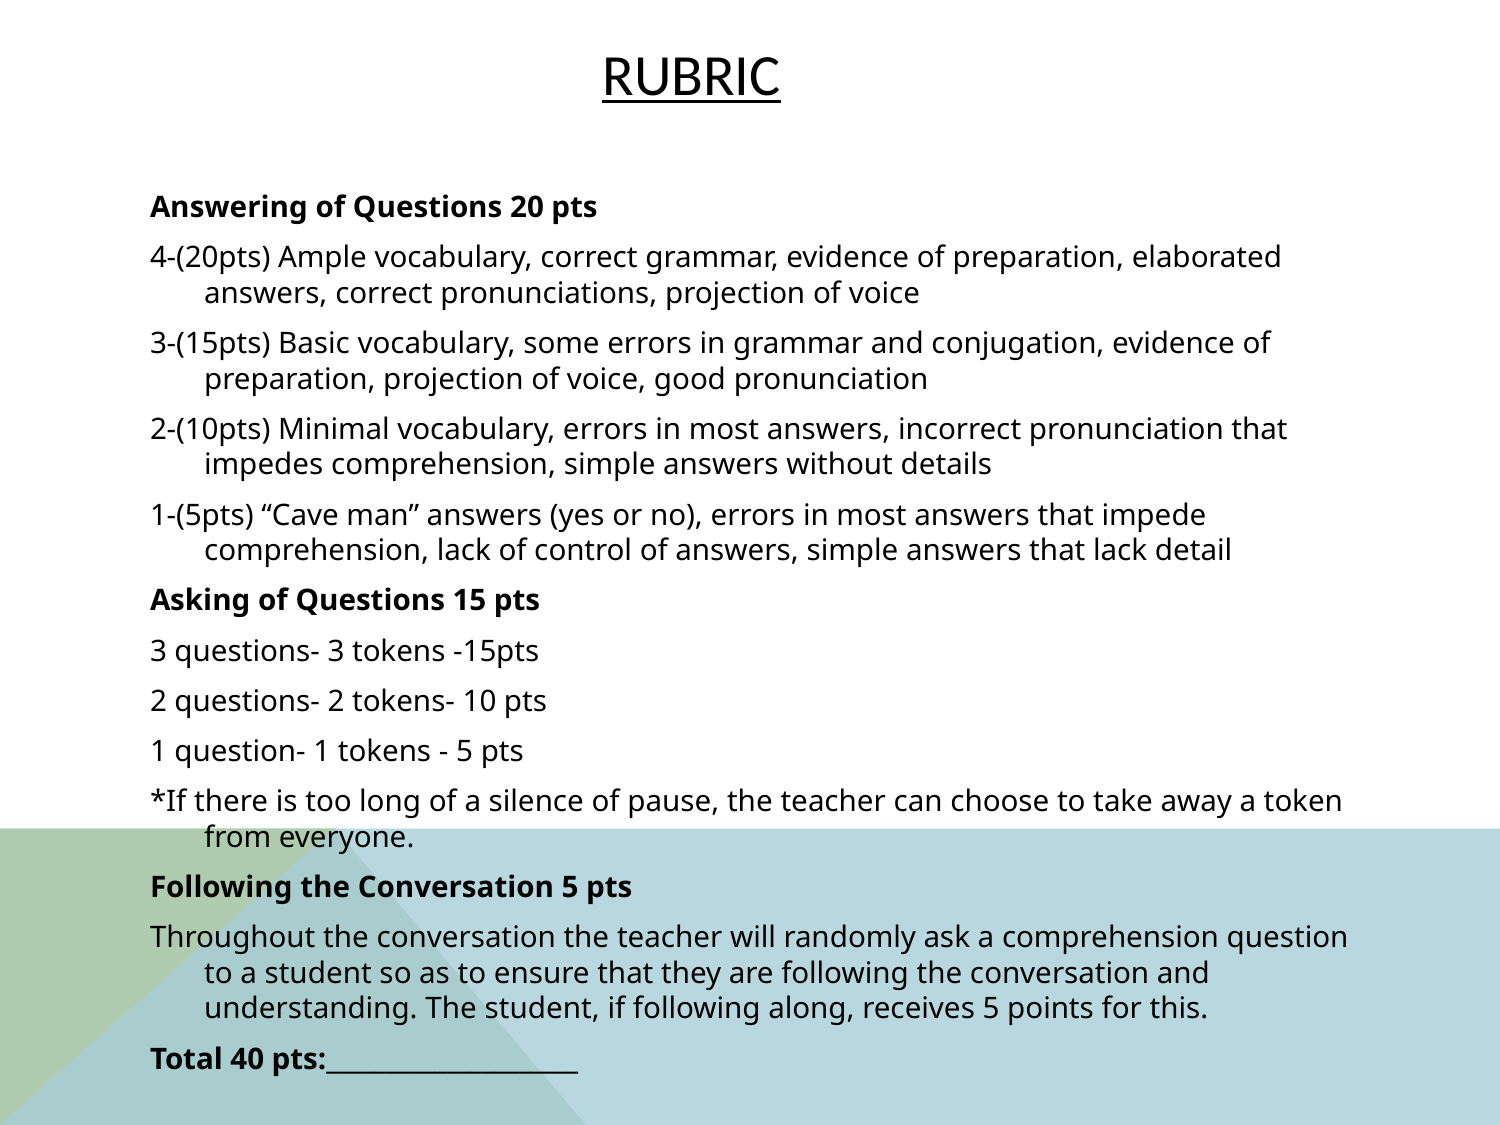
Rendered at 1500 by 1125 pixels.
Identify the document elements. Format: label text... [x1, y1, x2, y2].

list Answering of Questions 20 pts 4-(20pts) Ample vocabulary, correct grammar, evidence of preparation, elaborated answers, correct pronunciations, projection of voice 3-(15pts) Basic vocabulary, some errors in grammar and conjugation, evidence of preparation, projection of voice, good pronunciation 2-(10pts) Minimal vocabulary, errors in most answers, incorrect pronunciation that impedes comprehension, simple answers without details 1-(5pts) “Cave man” answers (yes or no), errors in most answers that impede comprehension, lack of control of answers, simple answers that lack detail Asking of Questions 15 pts 3 questions- 3 tokens -15pts 2 questions- 2 tokens- 10 pts 1 question- 1 tokens - 5 pts *If there is too long of a silence of pause, the teacher can choose to take away a token from everyone. Following the Conversation 5 pts Throughout the conversation the teacher will randomly ask a comprehension question to a student so as to ensure that they are following the conversation and understanding. The student, if following along, receives 5 points for this. Total 40 pts:_____________________ [135, 180, 1369, 1088]
title Rubric [587, 62, 965, 153]
